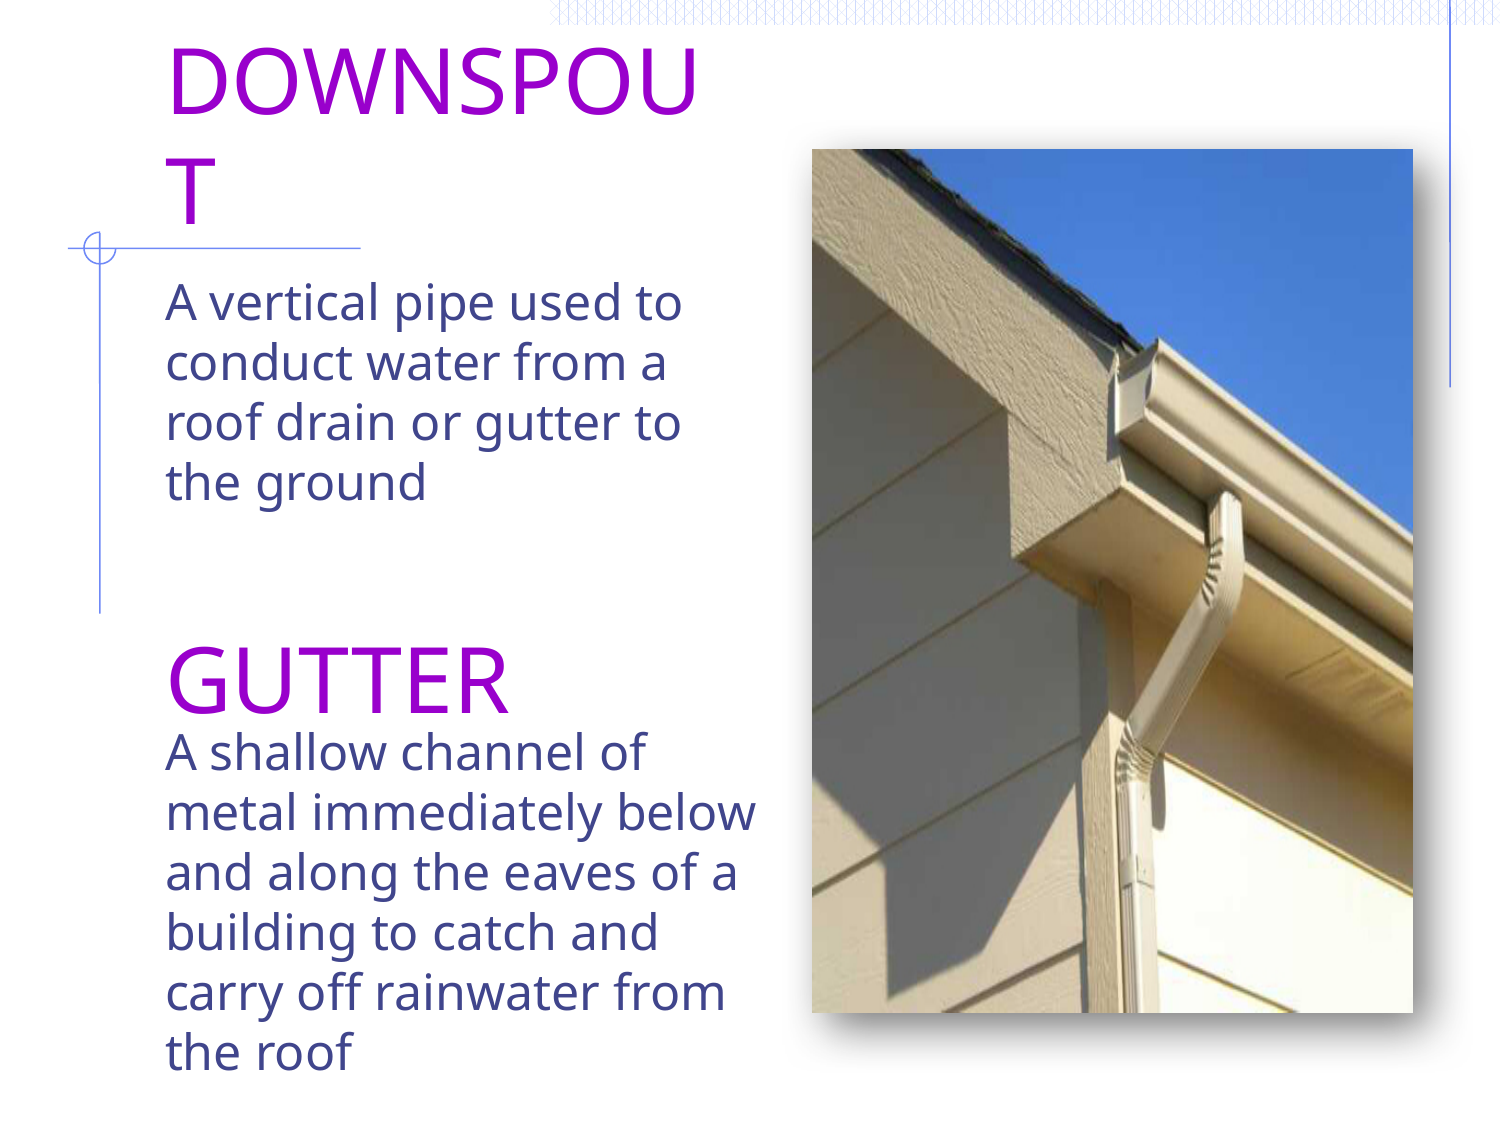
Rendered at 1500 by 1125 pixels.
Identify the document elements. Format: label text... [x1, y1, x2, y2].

list A vertical pipe used to conduct water from a roof drain or gutter to the ground [150, 262, 738, 484]
picture [812, 149, 1413, 1013]
list GUTTER [150, 484, 794, 740]
list A shallow channel of metal immediately below and along the eaves of a building to catch and carry off rainwater from the roof [150, 712, 775, 1025]
list DOWNSPOUT [150, 99, 738, 250]
